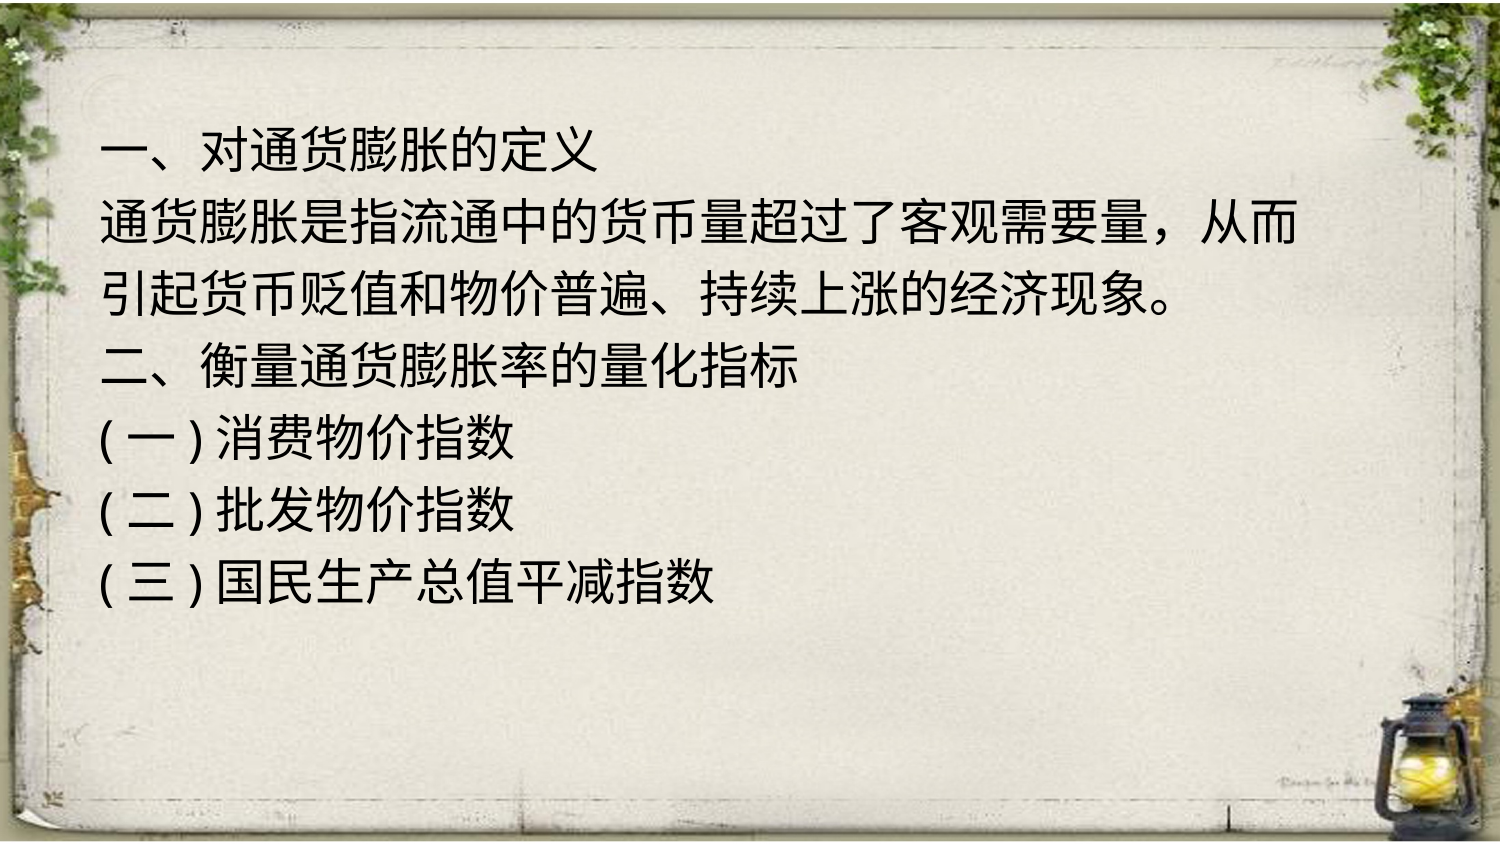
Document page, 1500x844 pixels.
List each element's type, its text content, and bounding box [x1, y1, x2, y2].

picture [0, 0, 1500, 844]
text_box 一、对通货膨胀的定义 通货膨胀是指流通中的货币量超过了客观需要量，从而引起货币贬值和物价普遍、持续上涨的经济现象。 二、衡量通货膨胀率的量化指标 (一)消费物价指数 (二)批发物价指数 (三)国民生产总值平减指数 [84, 99, 1328, 763]
